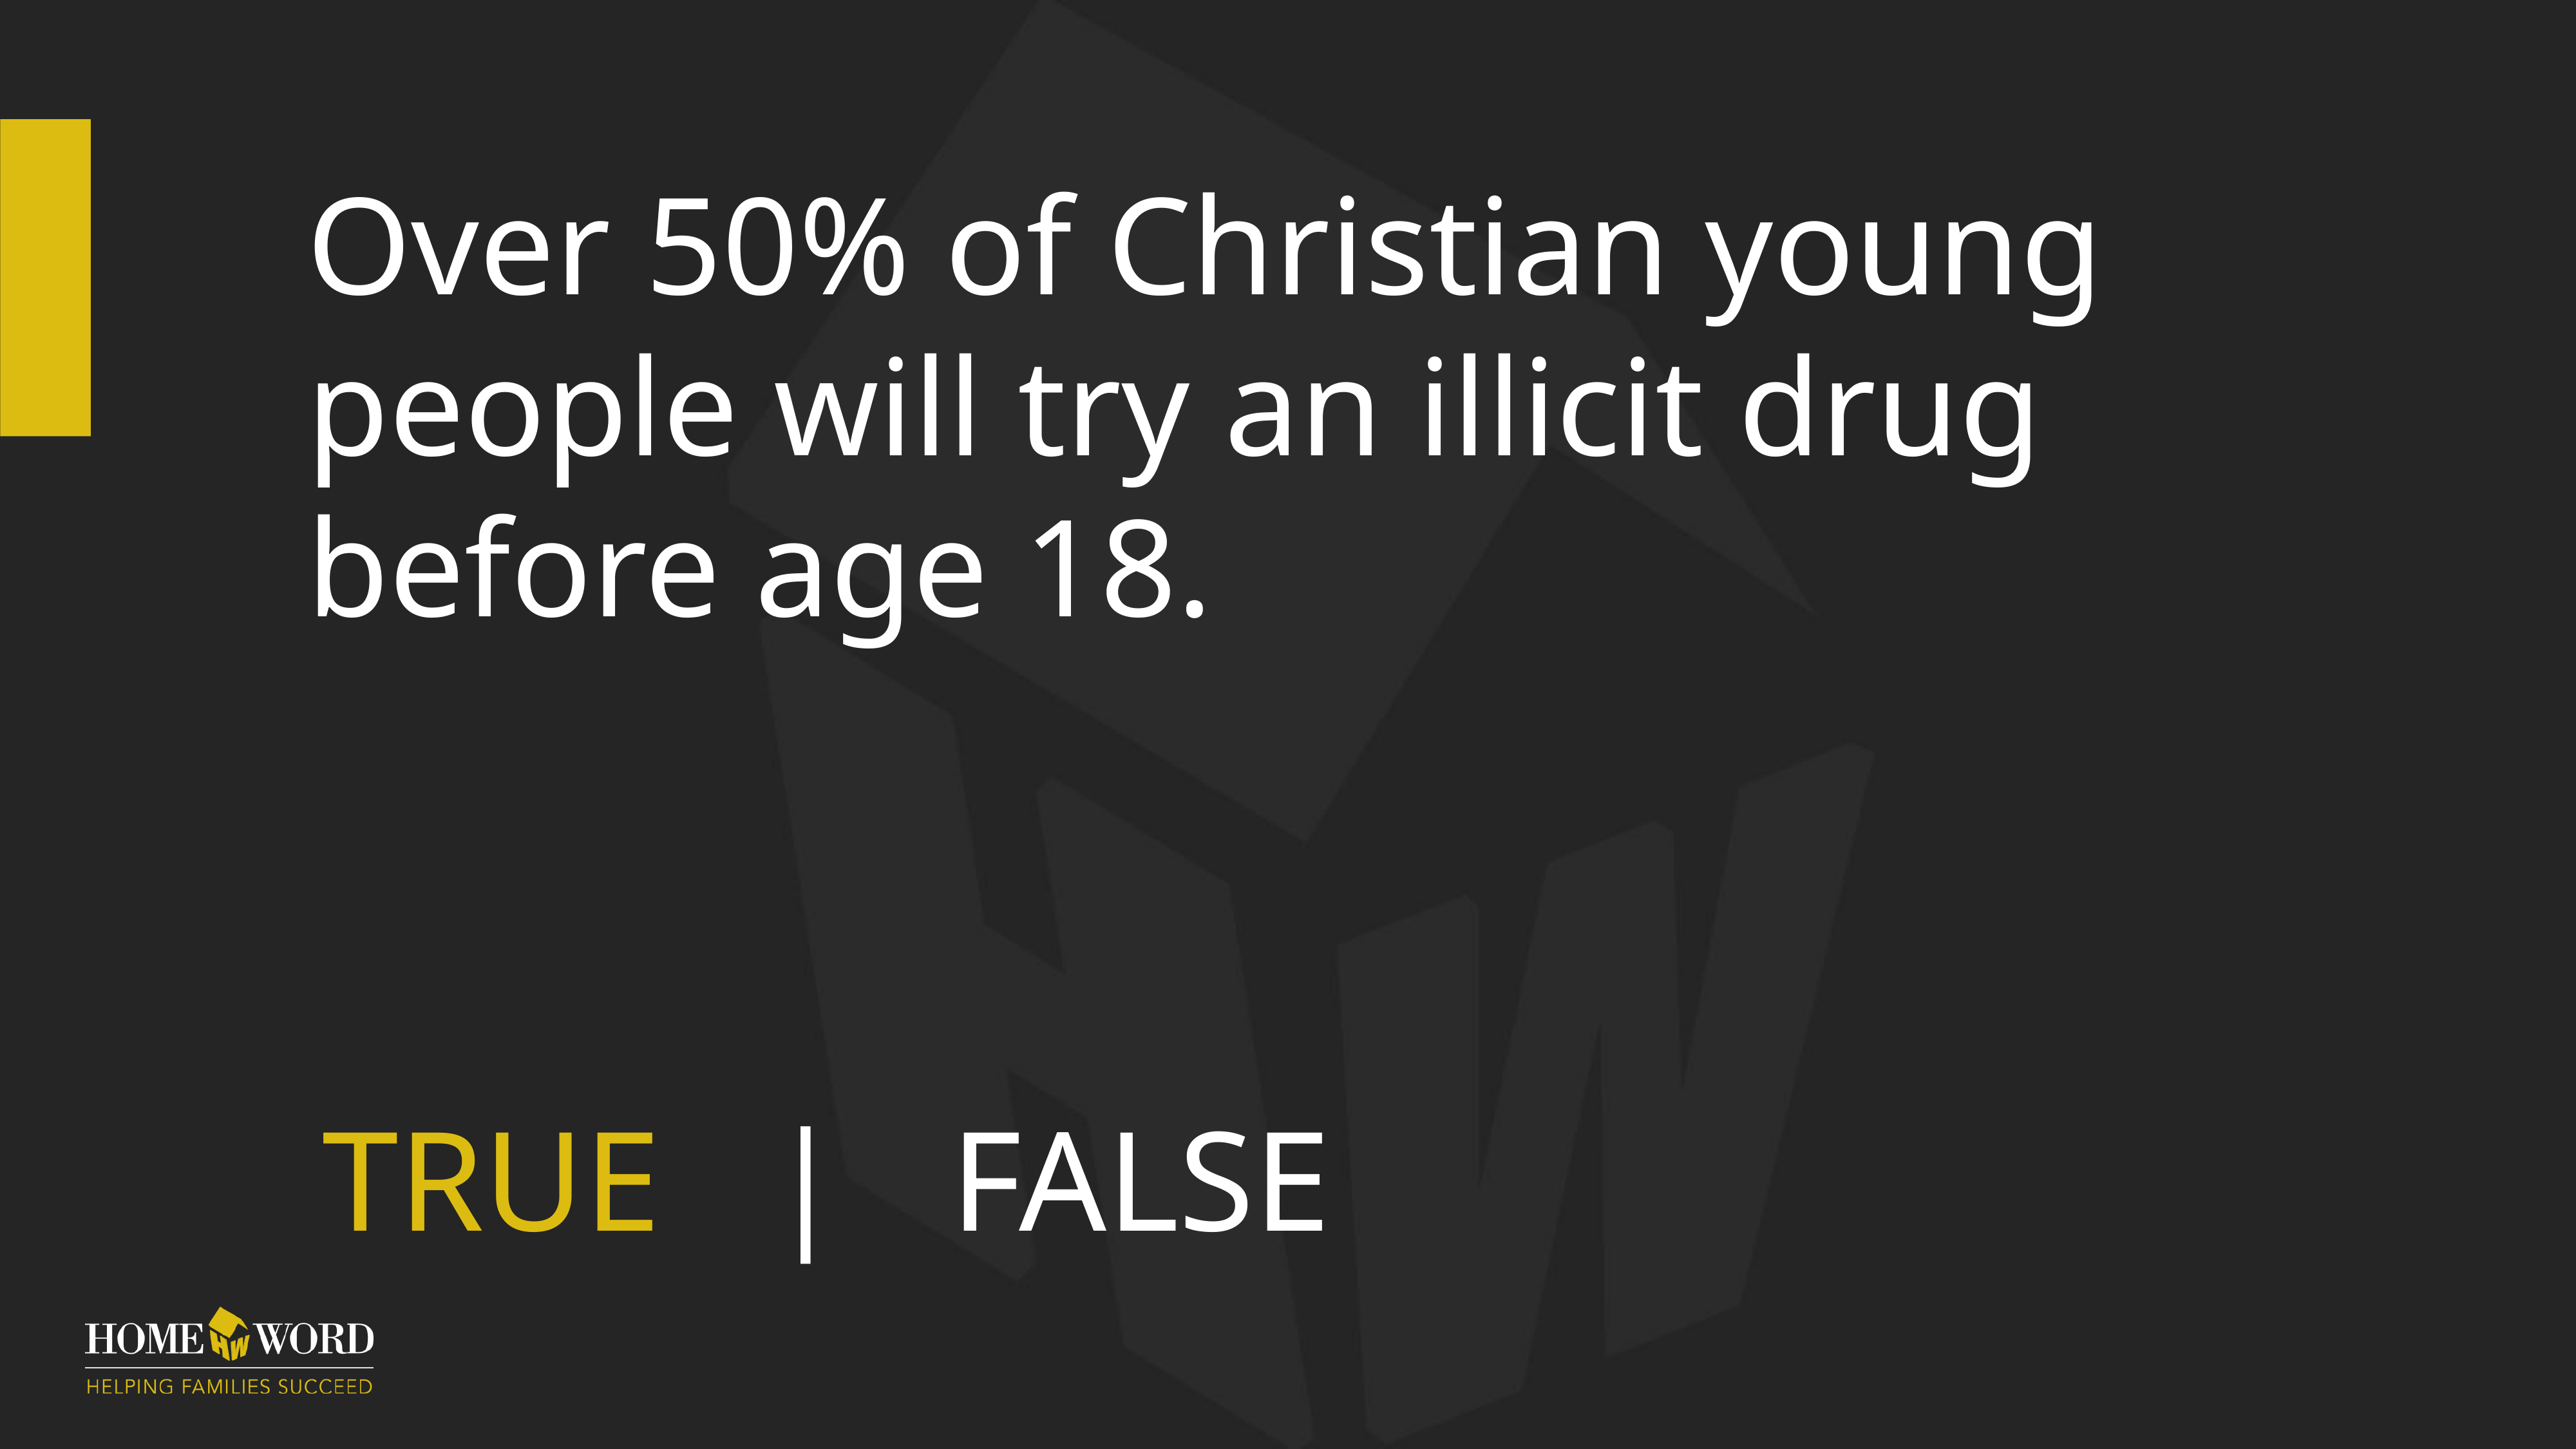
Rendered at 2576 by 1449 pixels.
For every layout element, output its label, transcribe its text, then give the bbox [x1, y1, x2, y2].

text_box TRUE | FALSE [317, 1088, 2385, 1264]
picture [0, 0, 2576, 1449]
title Over 50% of Christian young people will try an illicit drug before age 18. [301, 154, 2369, 968]
